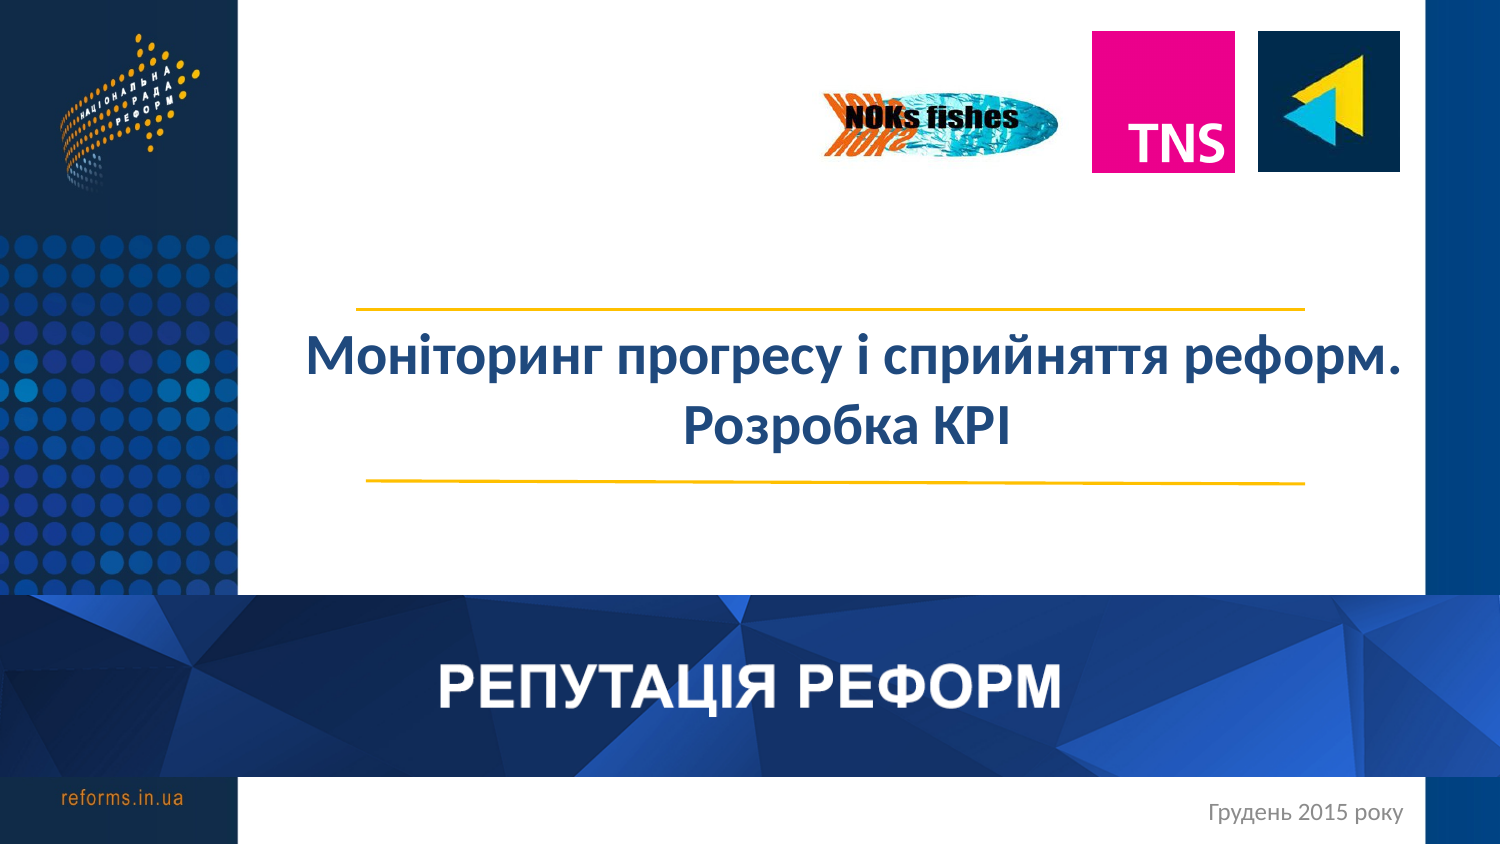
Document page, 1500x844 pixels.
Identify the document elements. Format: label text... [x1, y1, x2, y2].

picture [0, 0, 1500, 844]
slide_number Грудень 2015 року [1068, 788, 1419, 833]
text_box Моніторинг прогресу і сприйняття реформ. Розробка KPI [290, 309, 1418, 514]
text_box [365, 480, 1306, 485]
